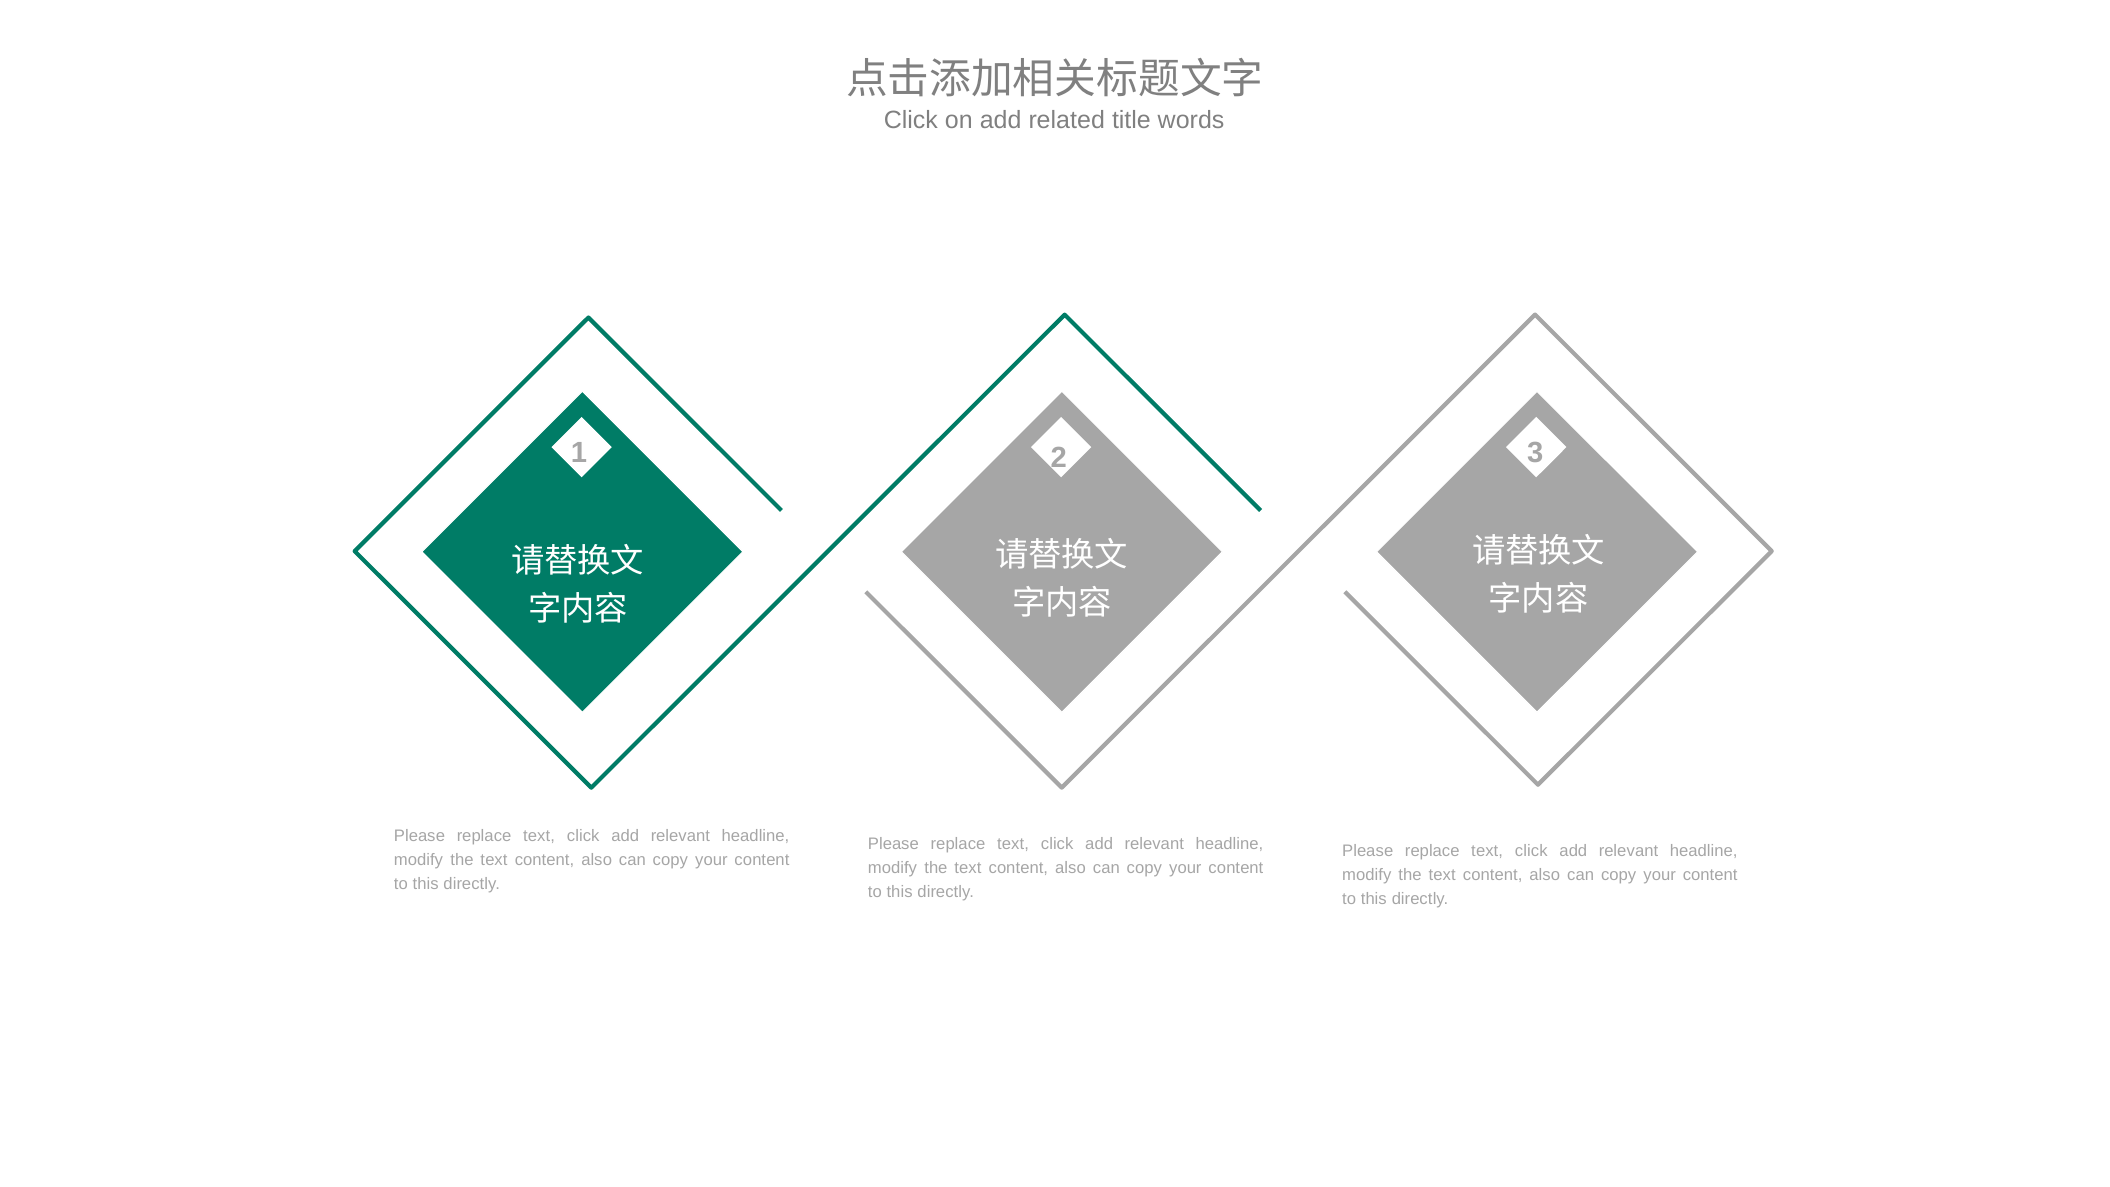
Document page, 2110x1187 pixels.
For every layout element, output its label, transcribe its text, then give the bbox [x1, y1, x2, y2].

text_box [354, 314, 1772, 788]
text_box Click on add related title words [864, 95, 1246, 158]
text_box 点击添加相关标题文字 [803, 44, 1307, 107]
text_box Please replace text, click add relevant headline, modify the text content, also can copy your content to this directly. [393, 821, 790, 893]
text_box Please replace text, click add relevant headline, modify the text content, also can copy your content to this directly. [867, 828, 1265, 901]
text_box Please replace text, click add relevant headline, modify the text content, also can copy your content to this directly. [1342, 835, 1739, 908]
